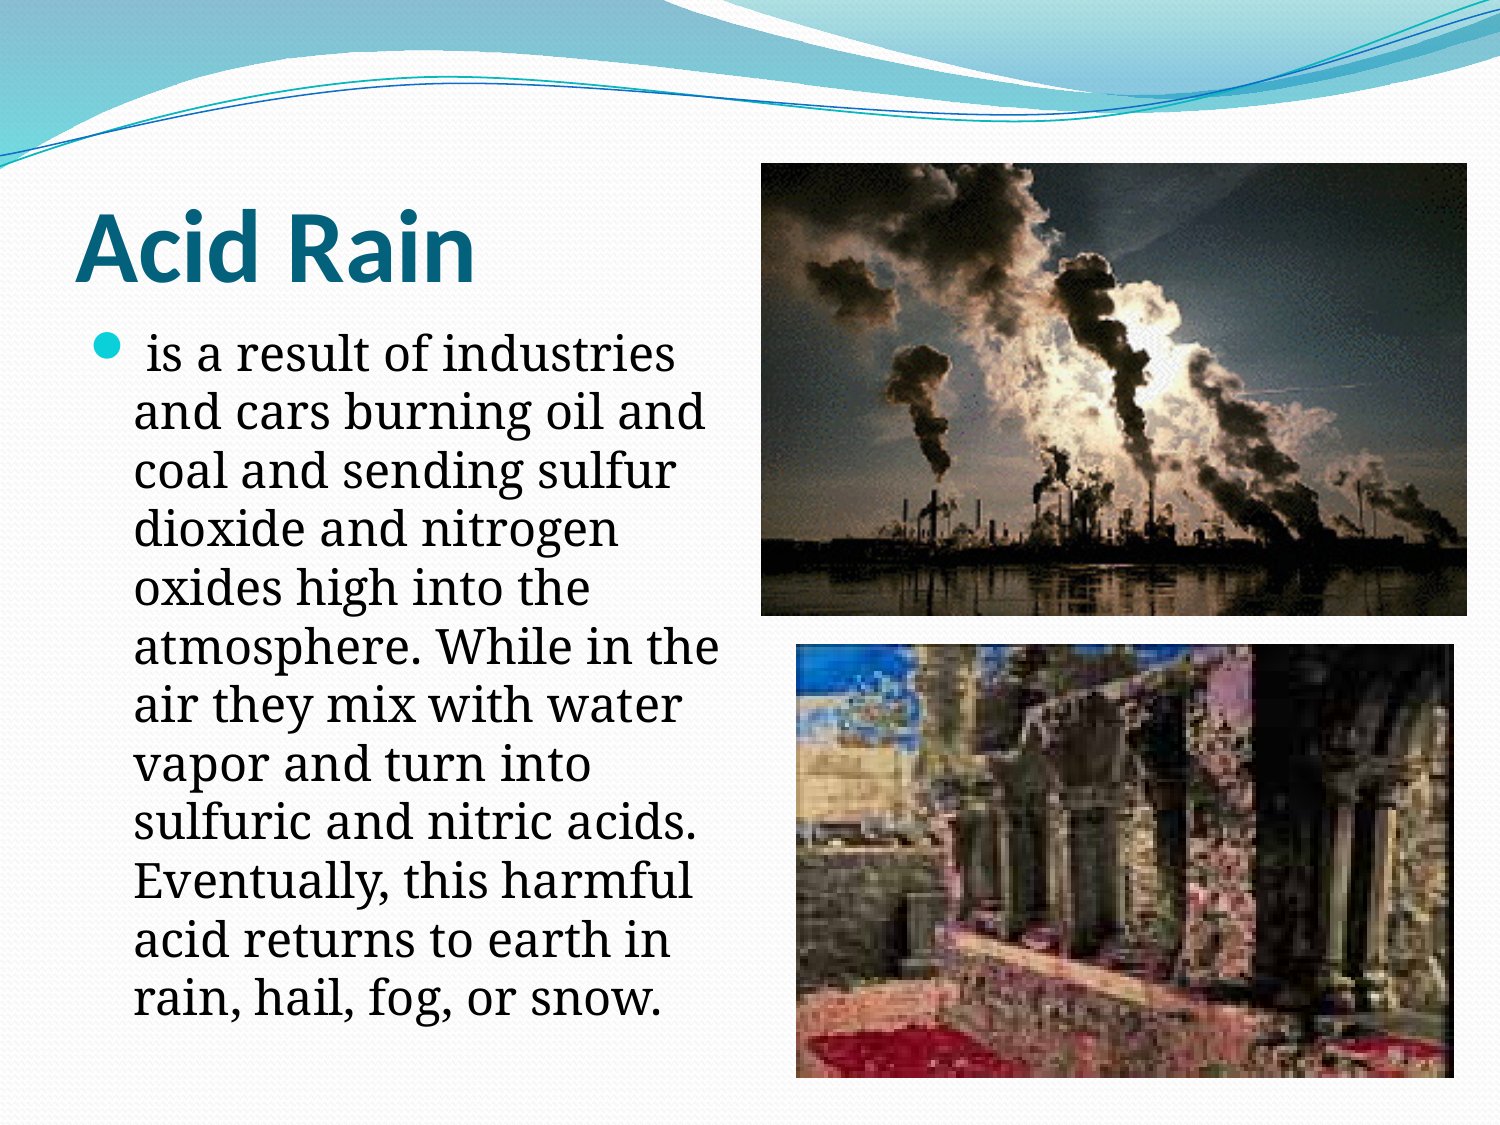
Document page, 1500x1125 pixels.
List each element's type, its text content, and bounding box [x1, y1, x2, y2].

picture [761, 163, 1468, 616]
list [796, 644, 1454, 1079]
title Acid Rain [75, 115, 1425, 303]
list is a result of industries and cars burning oil and coal and sending sulfur dioxide and nitrogen oxides high into the atmosphere. While in the air they mix with water vapor and turn into sulfuric and nitric acids. Eventually, this harmful acid returns to earth in rain, hail, fog, or snow. [75, 314, 738, 1090]
